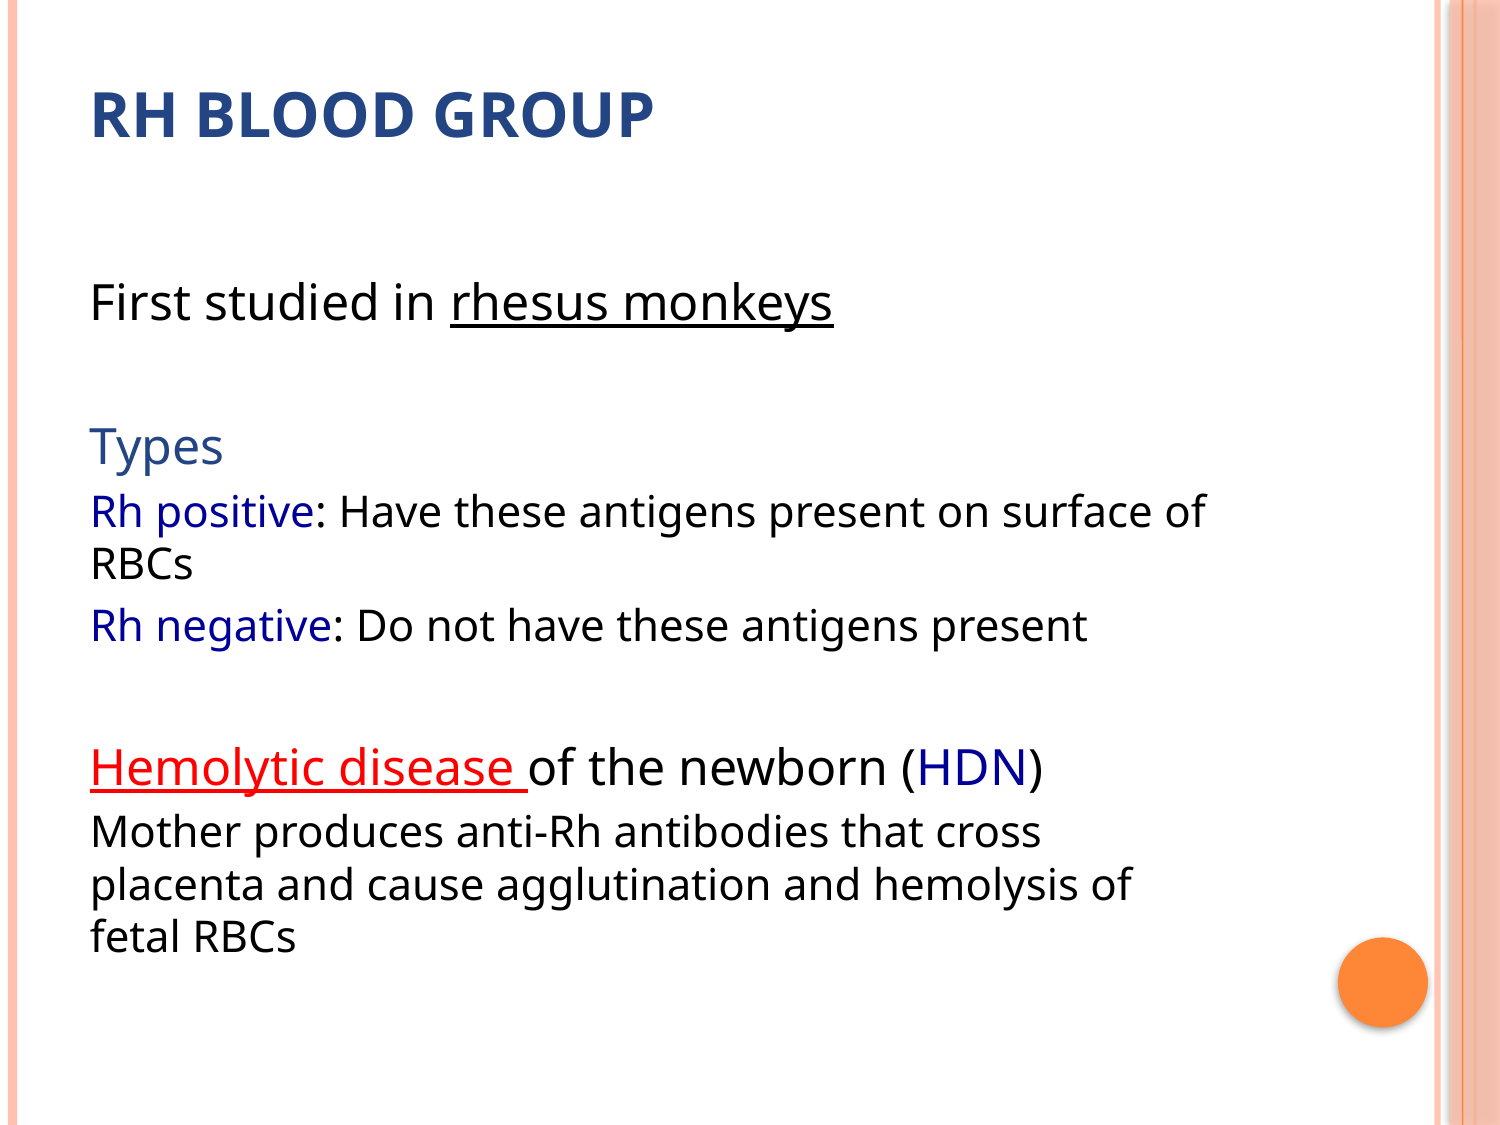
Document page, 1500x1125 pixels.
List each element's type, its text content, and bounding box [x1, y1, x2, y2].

title Rh Blood Group [75, 45, 1300, 233]
list First studied in rhesus monkeys Types Rh positive: Have these antigens present on surface of RBCs Rh negative: Do not have these antigens present Hemolytic disease of the newborn (HDN) Mother produces anti-Rh antibodies that cross placenta and cause agglutination and hemolysis of fetal RBCs [75, 262, 1300, 1062]
